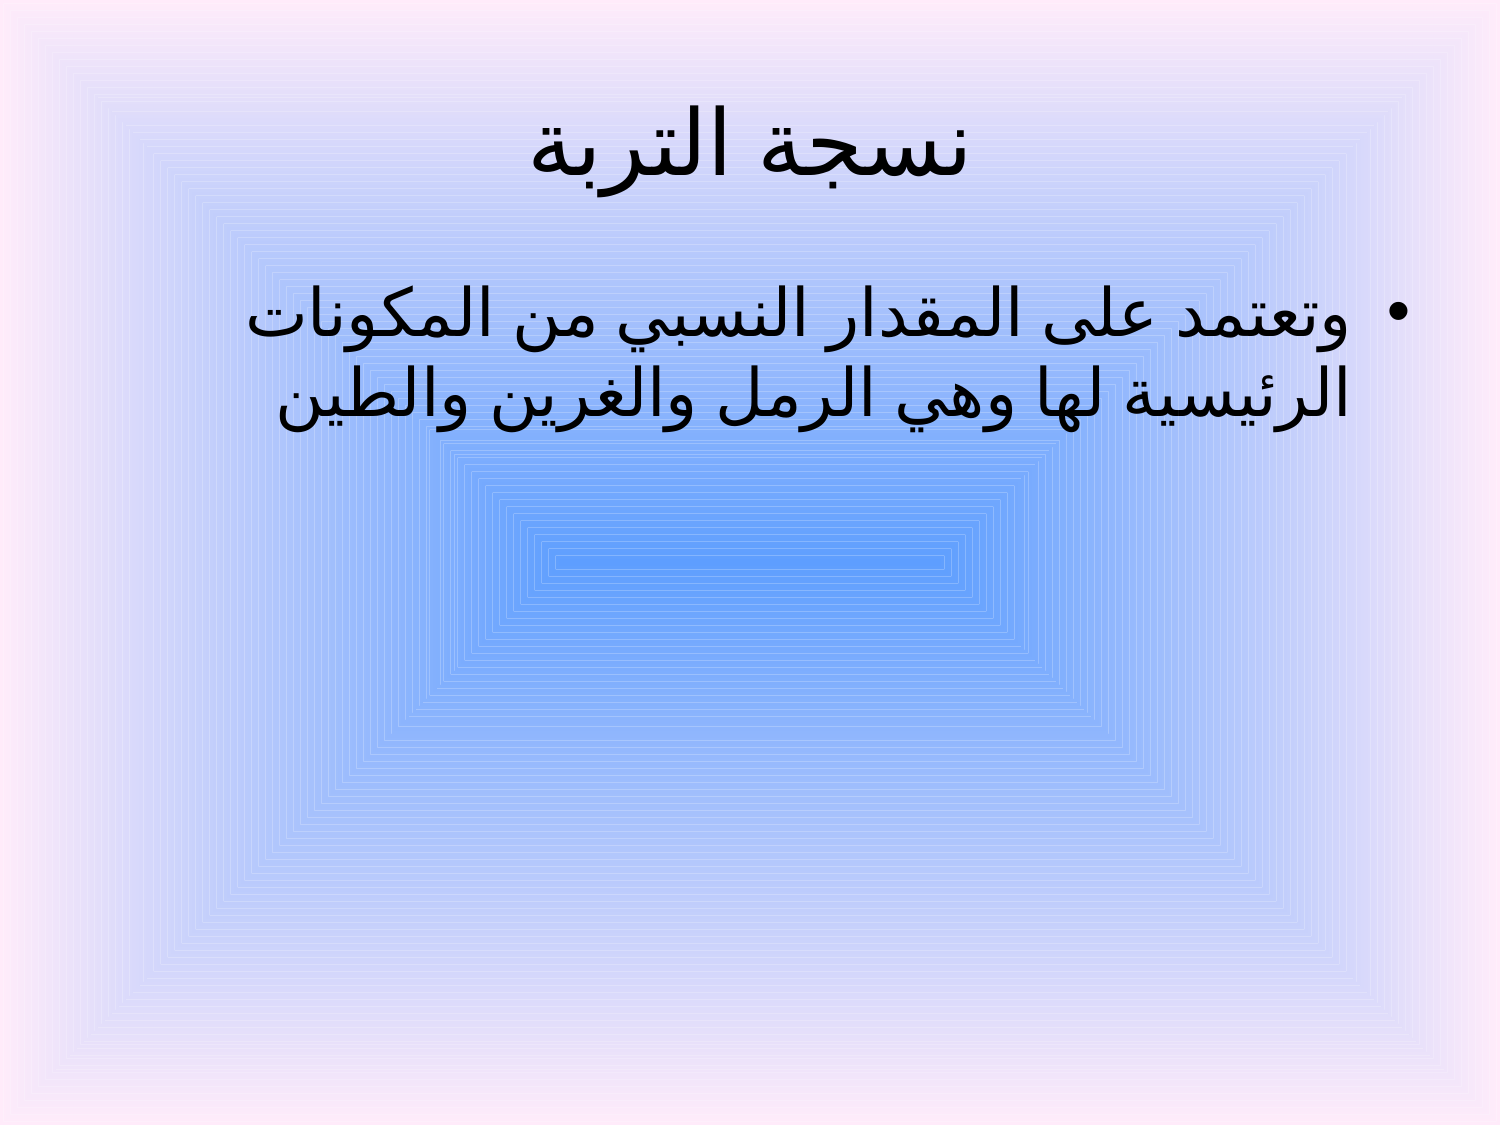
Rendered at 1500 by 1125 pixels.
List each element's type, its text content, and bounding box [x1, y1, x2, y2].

title نسجة التربة [75, 45, 1425, 233]
list وتعتمد على المقدار النسبي من المكونات الرئيسية لها وهي الرمل والغرين والطين [75, 262, 1425, 1005]
